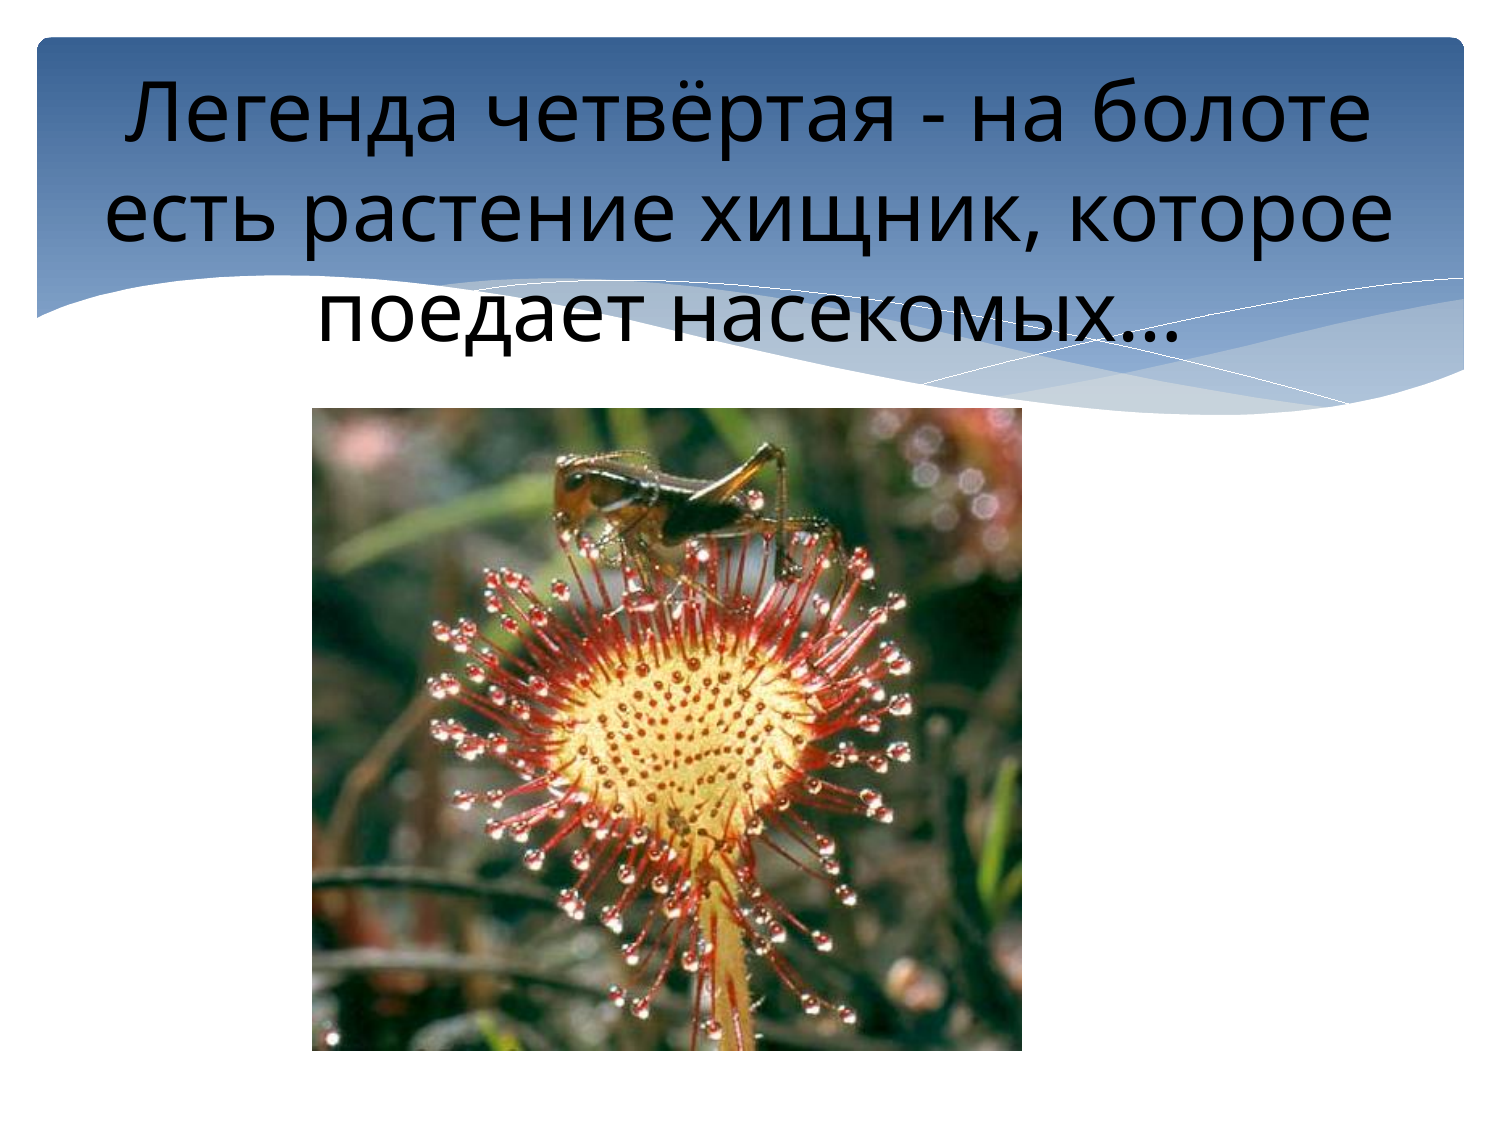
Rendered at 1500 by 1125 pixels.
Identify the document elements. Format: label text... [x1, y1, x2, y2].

title Легенда четвёртая - на болоте есть растение хищник, которое поедает насекомых… [74, 55, 1426, 262]
picture [312, 408, 1022, 1052]
